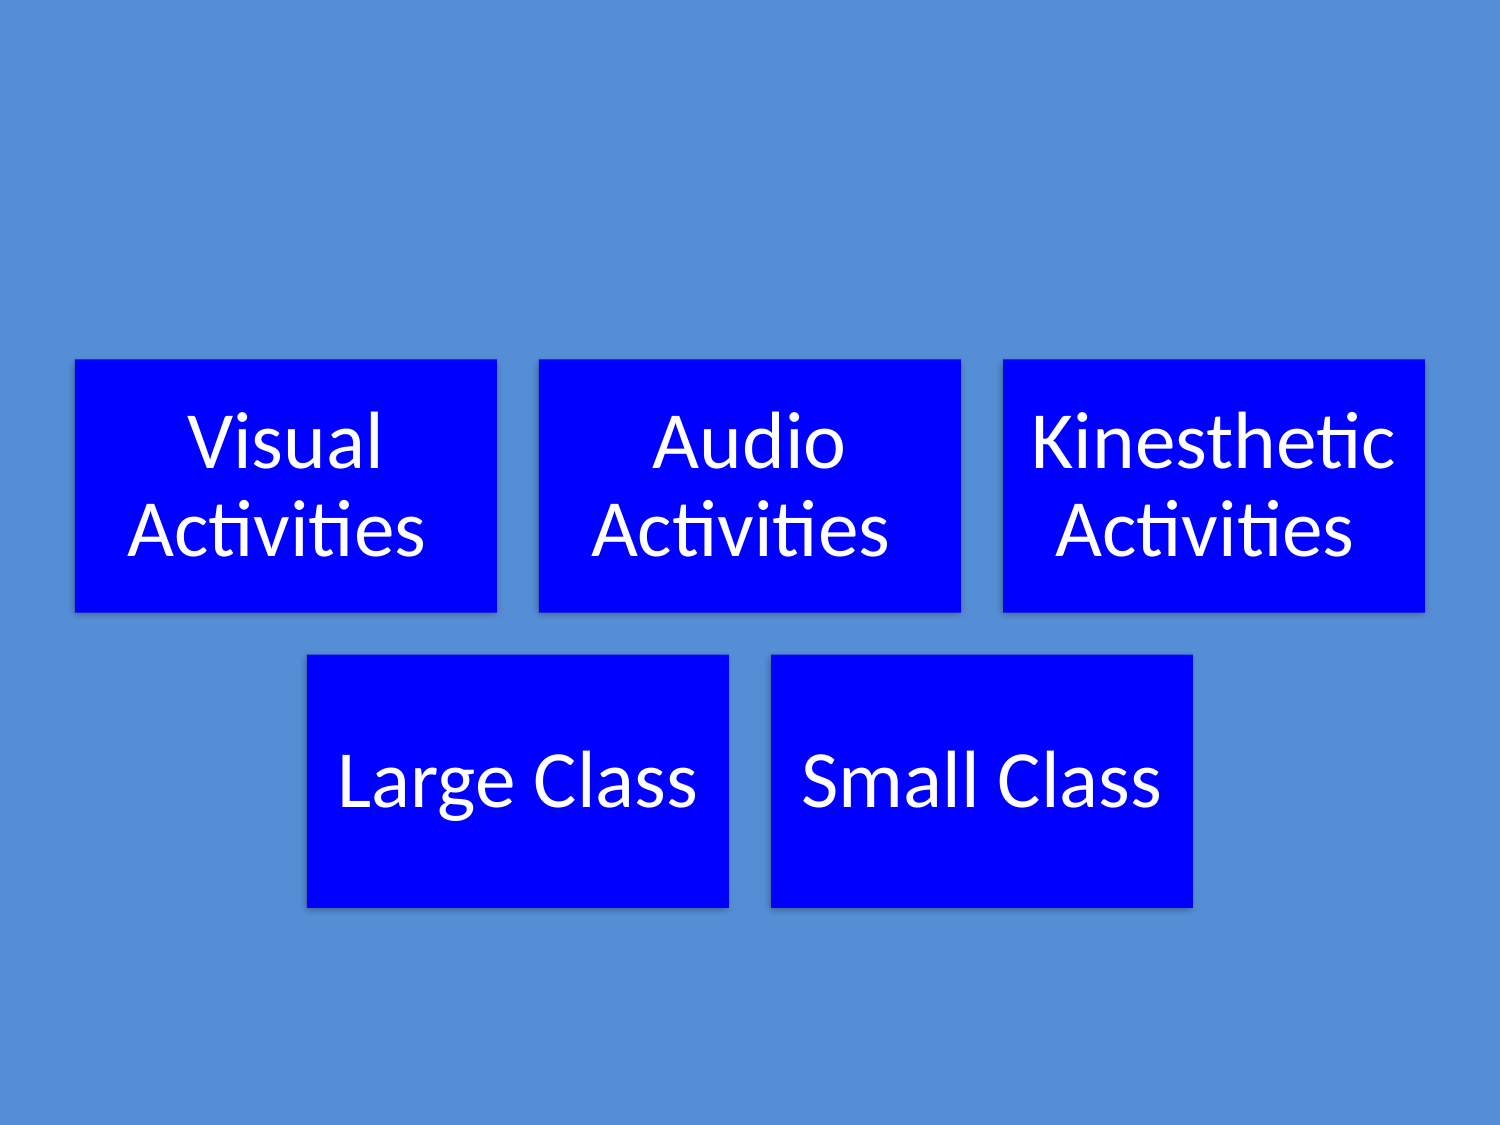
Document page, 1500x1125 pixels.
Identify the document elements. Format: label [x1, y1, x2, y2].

list [74, 262, 1426, 1006]
